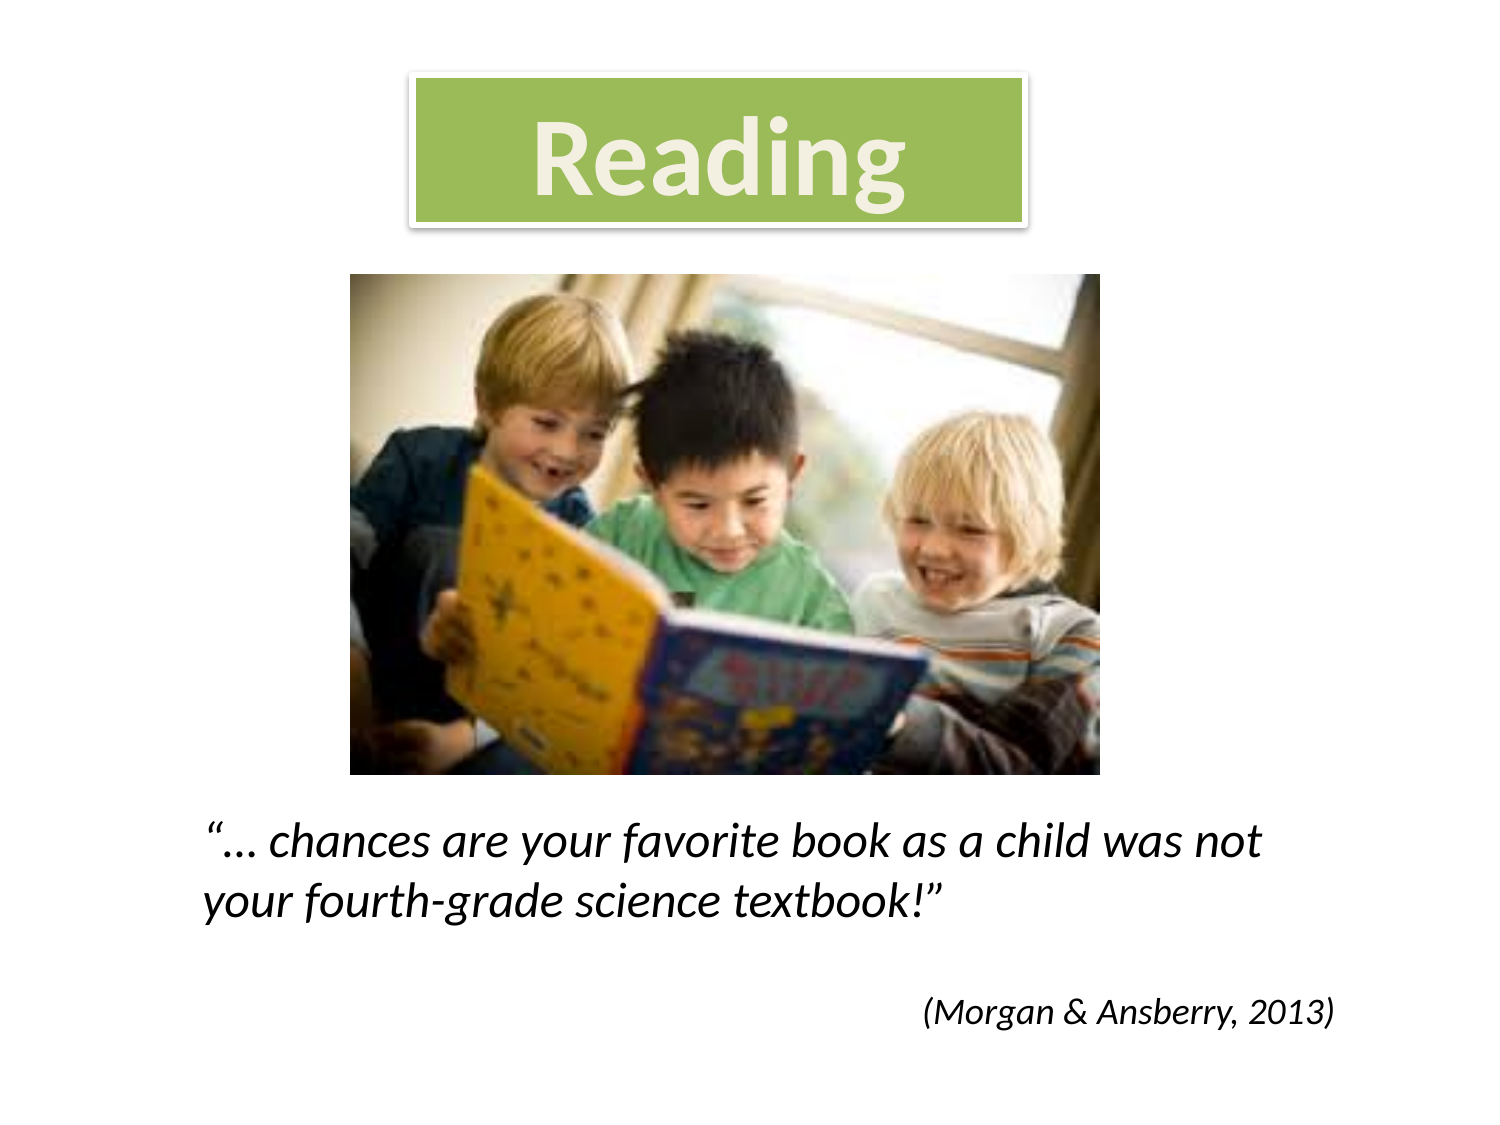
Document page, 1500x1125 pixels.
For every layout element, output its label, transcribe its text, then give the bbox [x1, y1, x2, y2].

text_box “… chances are your favorite book as a child was not your fourth-grade science textbook!” (Morgan & Ansberry, 2013) [187, 799, 1350, 1040]
text_box Reading [409, 72, 1028, 228]
picture [349, 274, 1101, 776]
